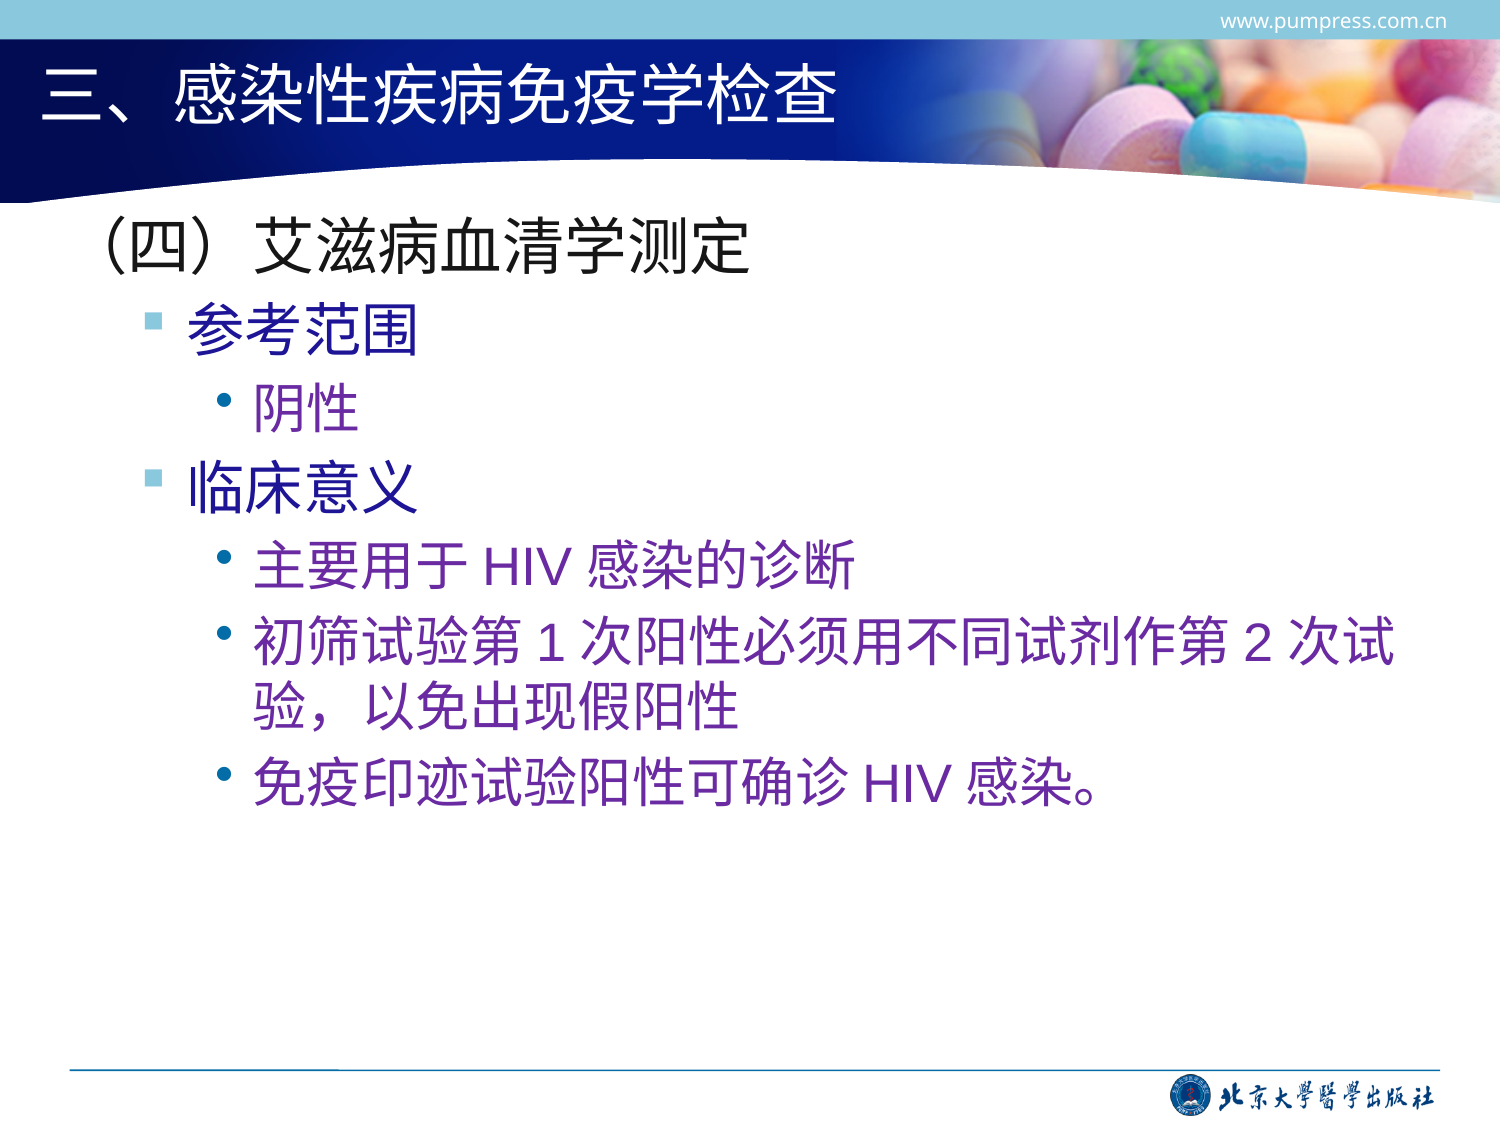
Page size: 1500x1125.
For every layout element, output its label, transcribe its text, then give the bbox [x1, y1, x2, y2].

title 三、感染性疾病免疫学检查 [23, 46, 1349, 140]
slide_number www.pumpress.com.cn [1024, 0, 1463, 38]
picture [0, 40, 1500, 203]
picture [1170, 1074, 1436, 1118]
list （四）艾滋病血清学测定 参考范围 阴性 临床意义 主要用于HIV感染的诊断 初筛试验第1次阳性必须用不同试剂作第2次试验，以免出现假阳性 免疫印迹试验阳性可确诊HIV感染。 [49, 198, 1463, 1026]
